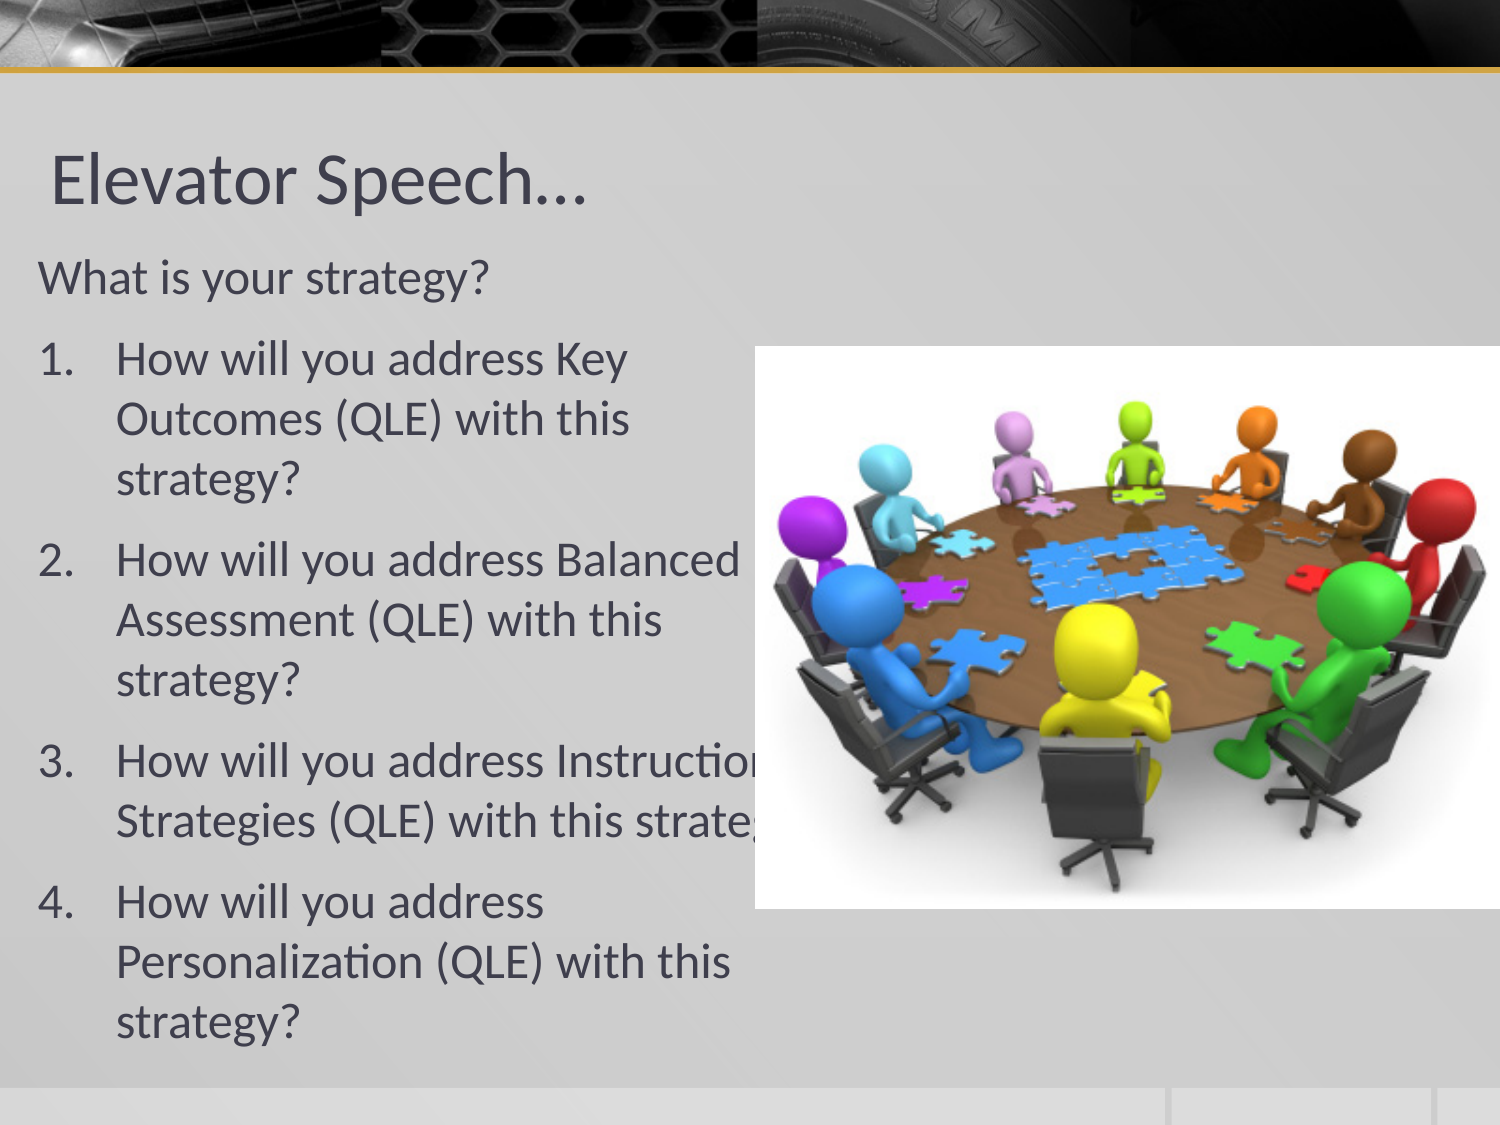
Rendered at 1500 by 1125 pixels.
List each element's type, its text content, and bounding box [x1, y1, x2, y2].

list What is your strategy? How will you address Key Outcomes (QLE) with this strategy? How will you address Balanced Assessment (QLE) with this strategy? How will you address Instructional Strategies (QLE) with this strategy? How will you address Personalization (QLE) with this strategy? [37, 237, 825, 1125]
picture [754, 345, 1500, 909]
picture [0, 0, 1500, 67]
title Elevator Speech… [50, 99, 1400, 250]
